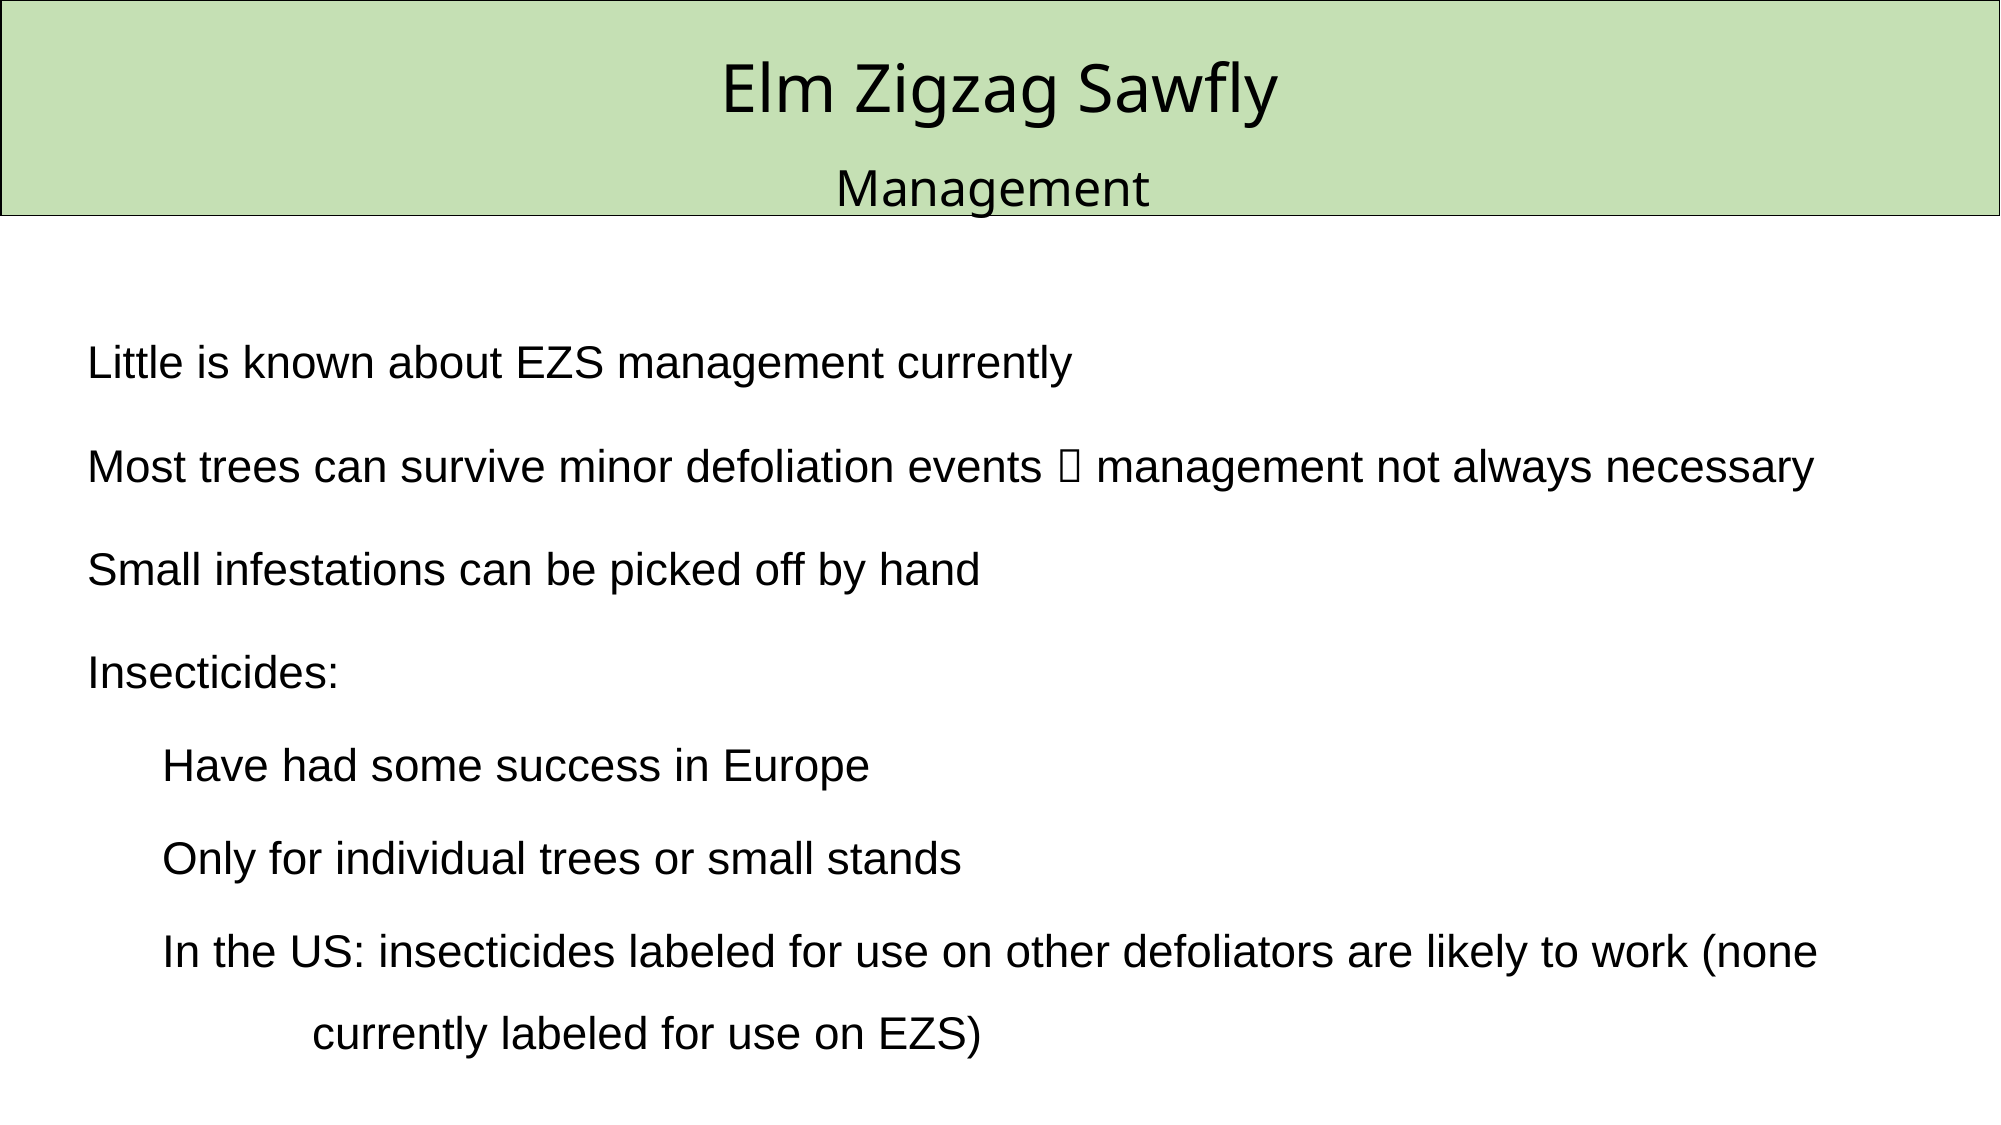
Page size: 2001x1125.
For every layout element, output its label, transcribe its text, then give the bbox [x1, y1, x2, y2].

text_box Elm Zigzag Sawfly Management [29, 216, 1971, 224]
list Little is known about EZS management currently Most trees can survive minor defoliation events  management not always necessary Small infestations can be picked off by hand Insecticides: Have had some success in Europe Only for individual trees or small stands In the US: insecticides labeled for use on other defoliators are likely to work (none currently labeled for use on EZS) [71, 298, 1949, 1012]
picture [0, 0, 2000, 216]
